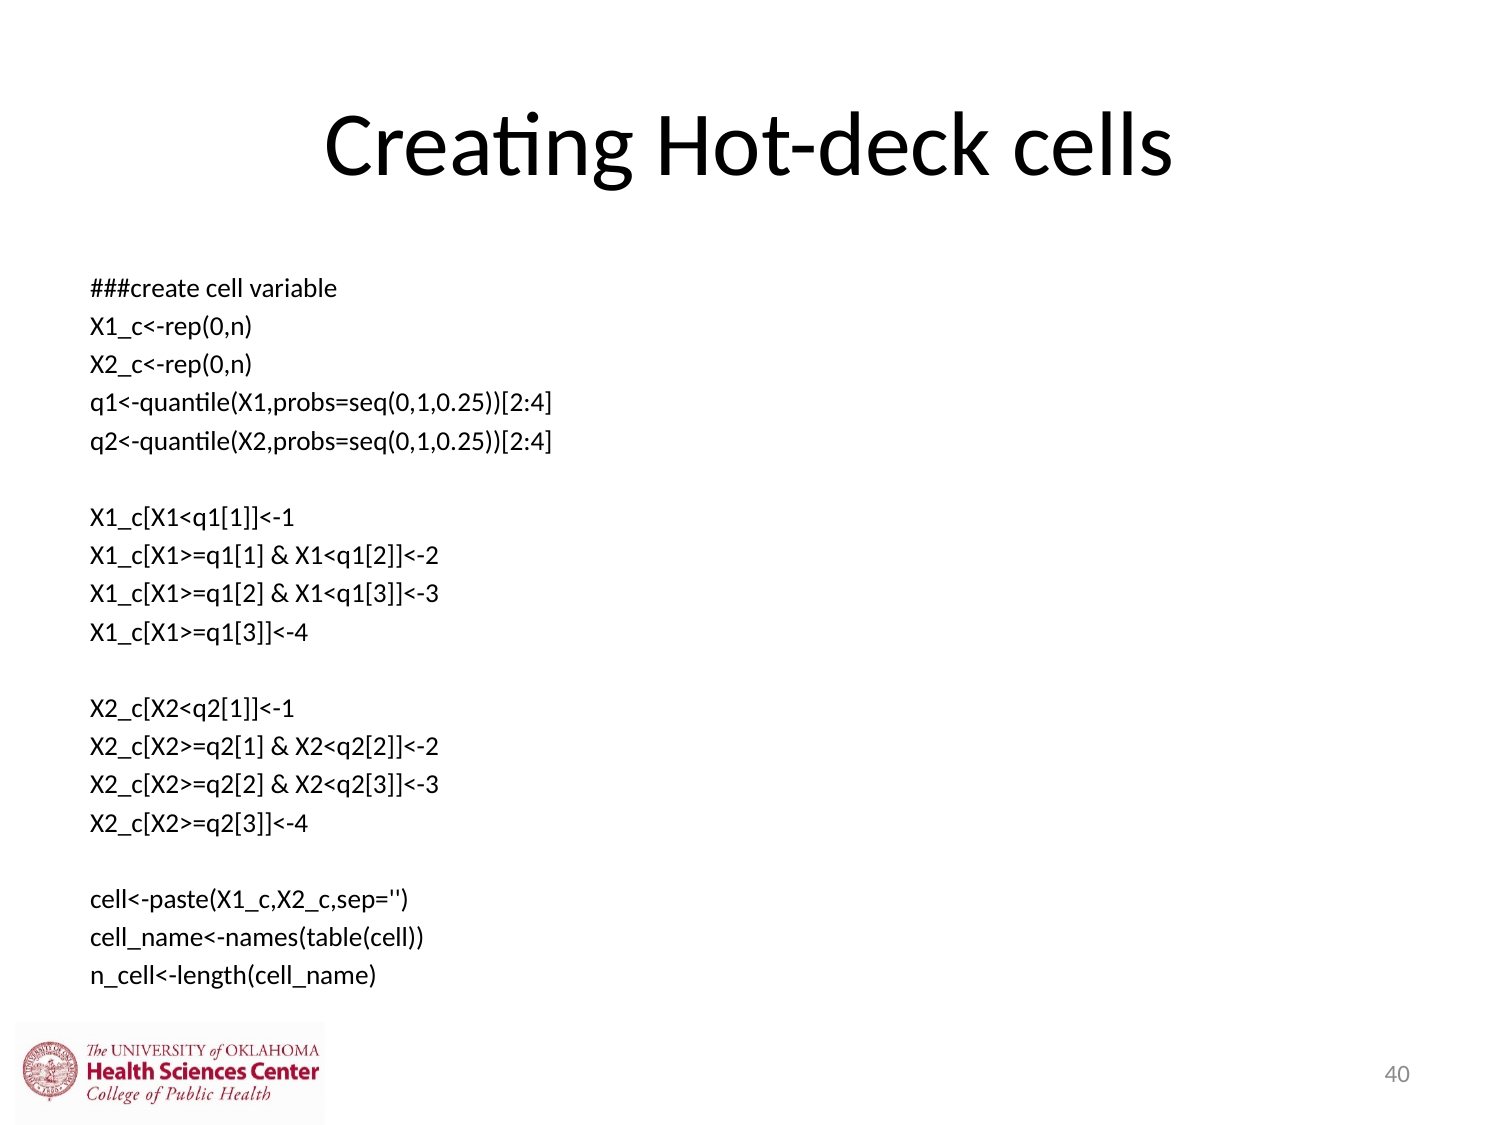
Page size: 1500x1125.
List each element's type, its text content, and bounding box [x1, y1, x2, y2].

title Creating Hot-deck cells [75, 45, 1425, 233]
list ###create cell variable X1_c<-rep(0,n) X2_c<-rep(0,n) q1<-quantile(X1,probs=seq(0,1,0.25))[2:4] q2<-quantile(X2,probs=seq(0,1,0.25))[2:4] X1_c[X1<q1[1]]<-1 X1_c[X1>=q1[1] & X1<q1[2]]<-2 X1_c[X1>=q1[2] & X1<q1[3]]<-3 X1_c[X1>=q1[3]]<-4 X2_c[X2<q2[1]]<-1 X2_c[X2>=q2[1] & X2<q2[2]]<-2 X2_c[X2>=q2[2] & X2<q2[3]]<-3 X2_c[X2>=q2[3]]<-4 cell<-paste(X1_c,X2_c,sep='') cell_name<-names(table(cell)) n_cell<-length(cell_name) [75, 262, 1425, 1005]
slide_number 40 [1074, 1042, 1425, 1103]
picture [15, 1022, 325, 1125]
